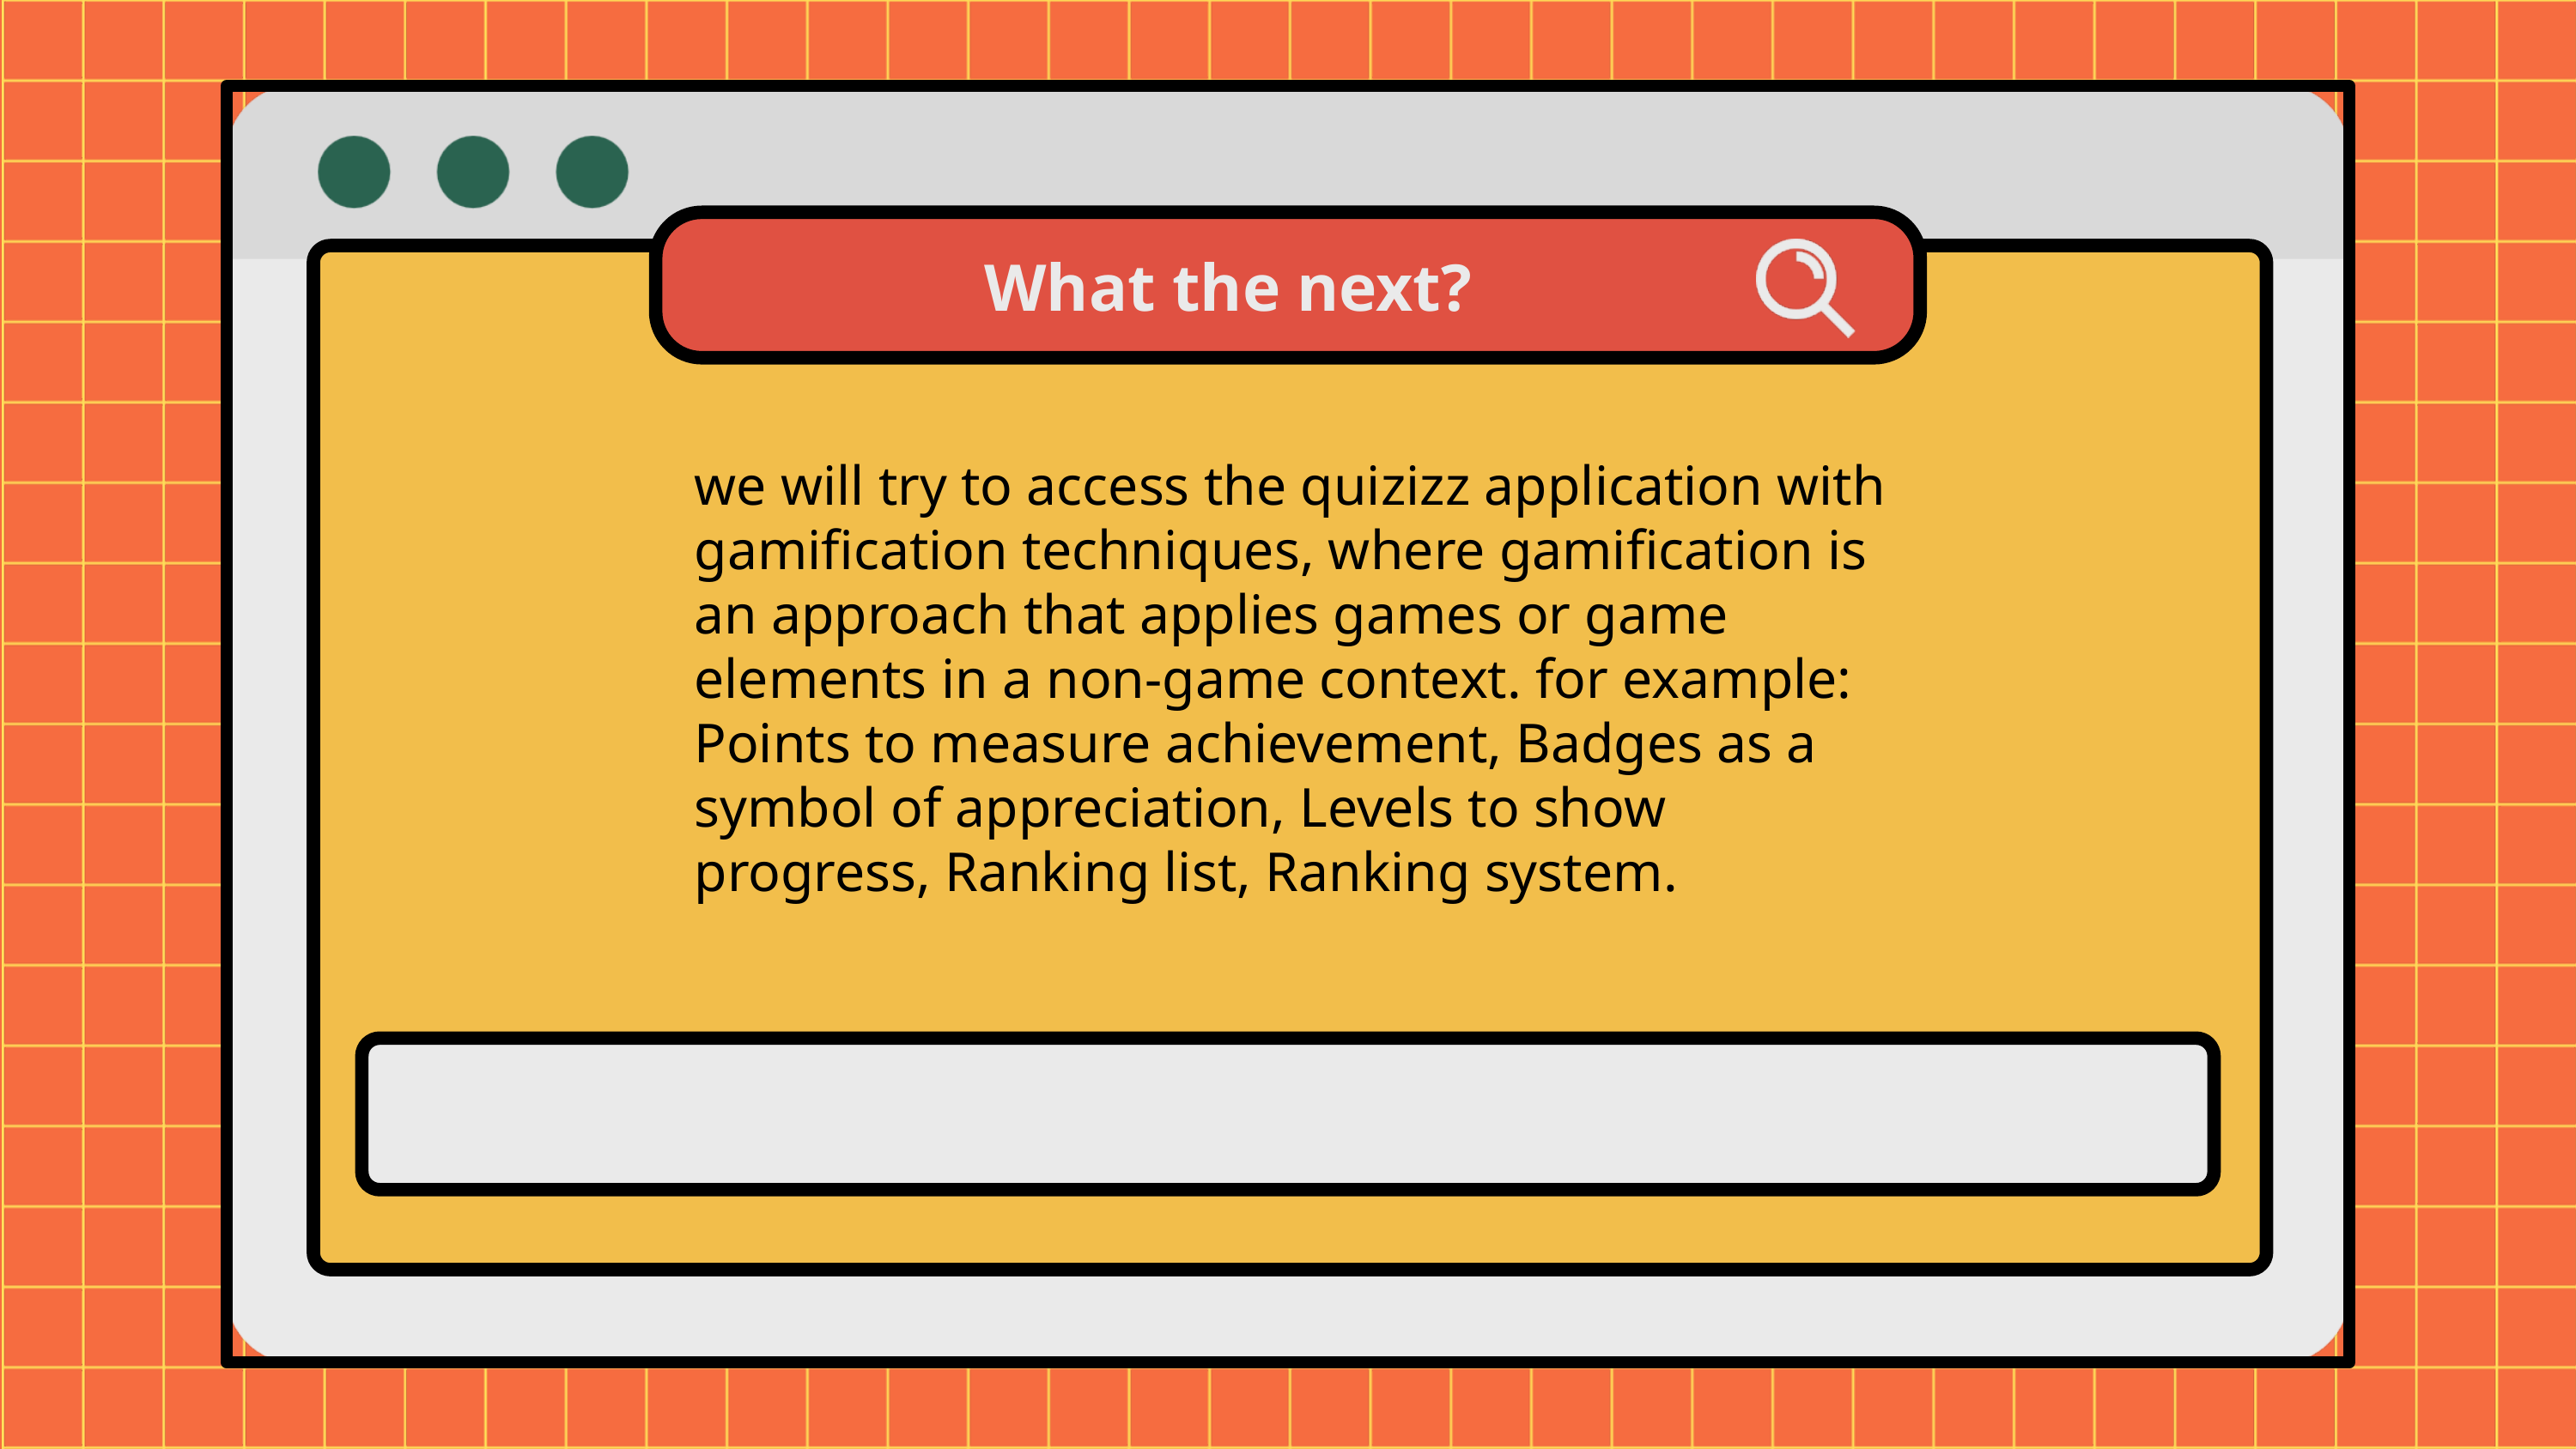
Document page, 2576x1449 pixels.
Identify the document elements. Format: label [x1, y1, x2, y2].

text_box [313, 245, 2267, 1270]
text_box [227, 86, 2349, 1363]
text_box [655, 212, 1921, 358]
text_box [361, 1038, 2215, 1191]
text_box [2, 0, 2576, 1449]
